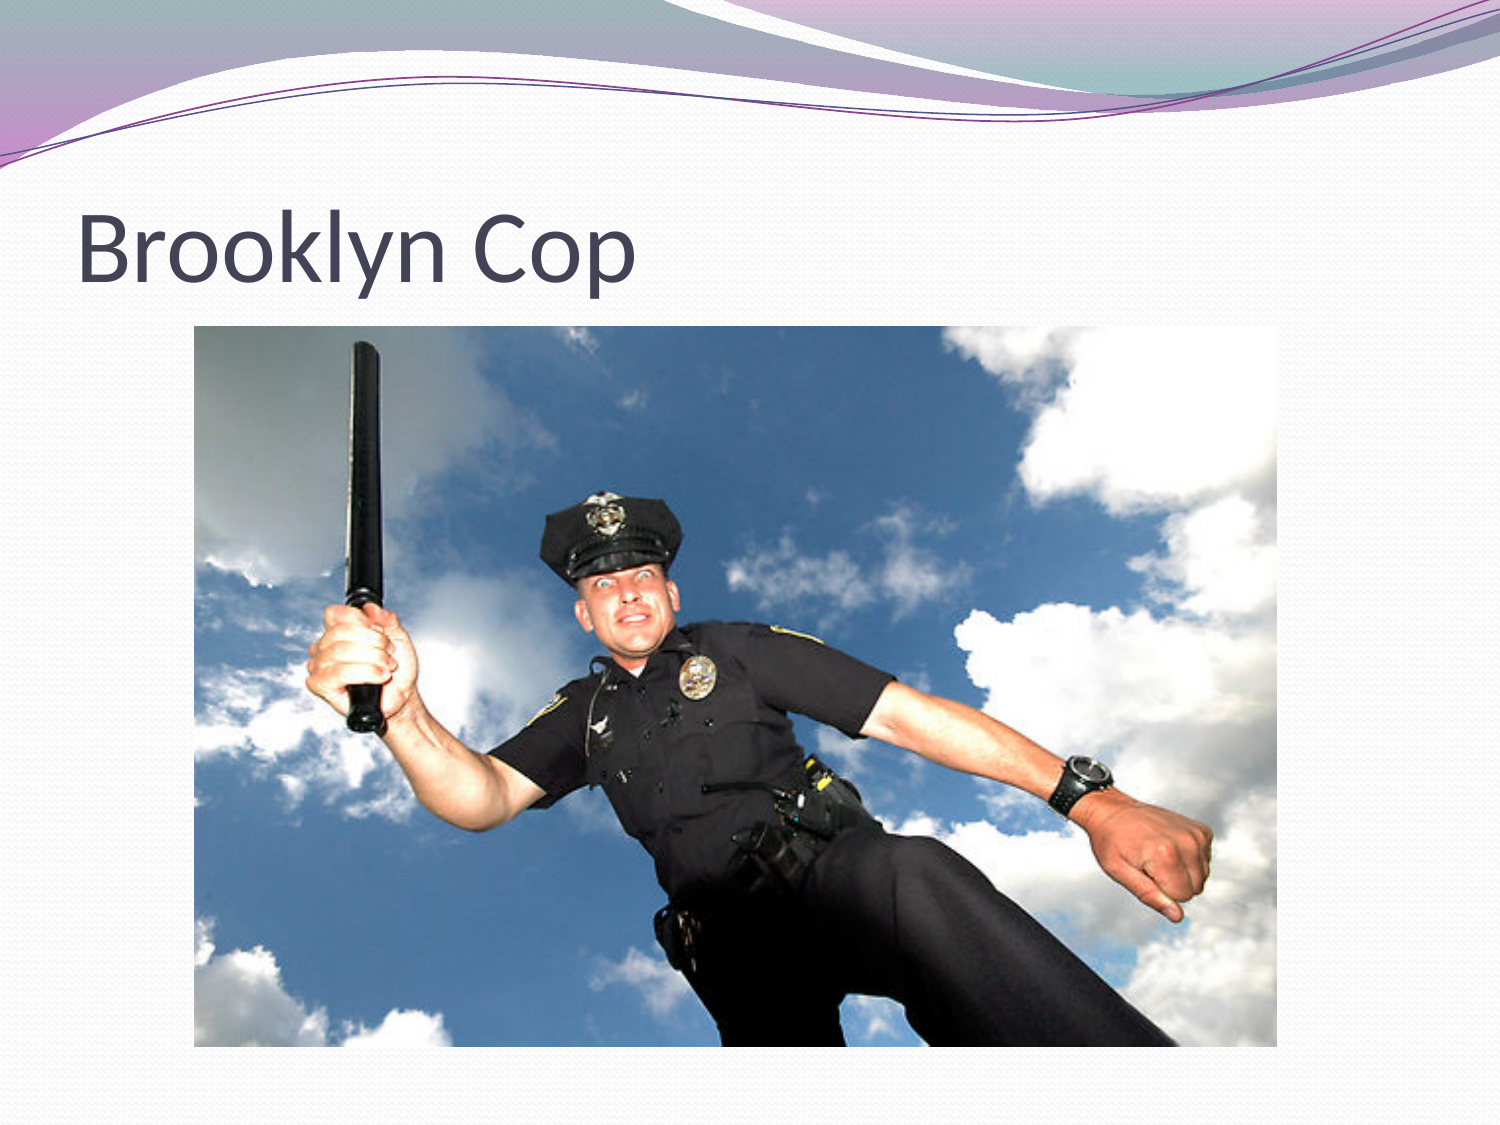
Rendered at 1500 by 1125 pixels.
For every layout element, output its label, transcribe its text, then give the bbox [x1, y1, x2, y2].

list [194, 326, 1278, 1047]
title Brooklyn Cop [75, 115, 1425, 303]
